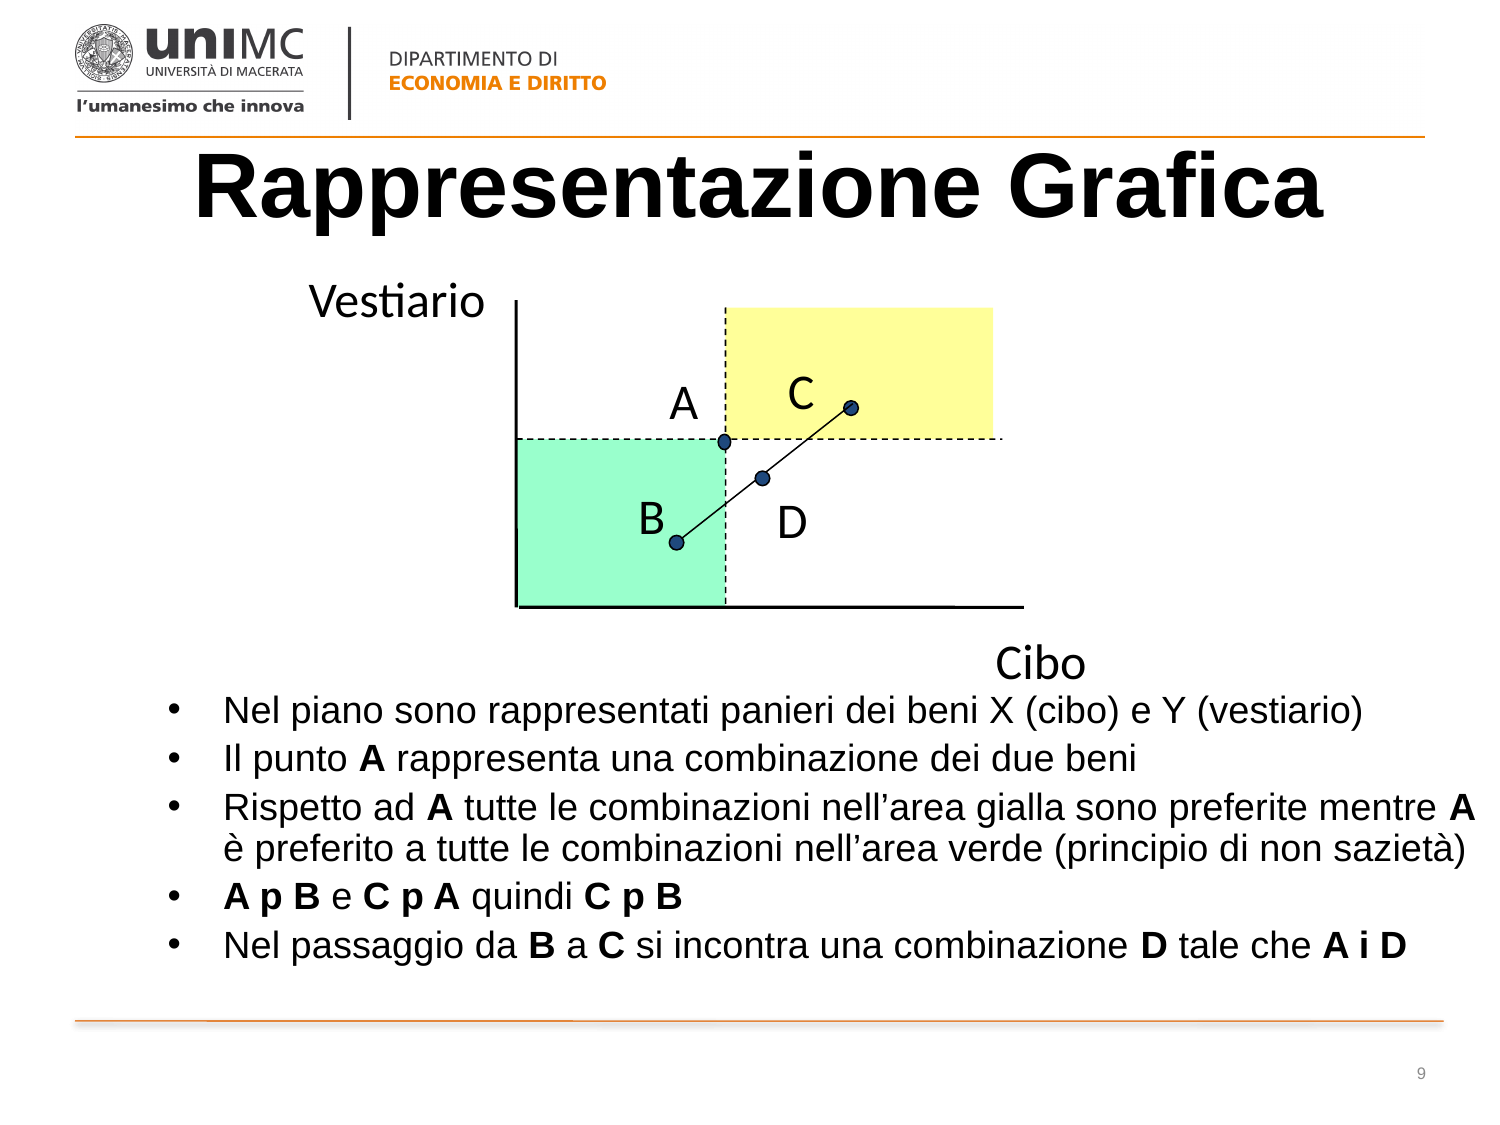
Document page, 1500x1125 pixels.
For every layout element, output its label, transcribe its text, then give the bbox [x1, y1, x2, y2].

picture [75, 24, 1425, 138]
title Rappresentazione Grafica [121, 87, 1397, 275]
slide_number 9 [1091, 1042, 1442, 1103]
list Nel piano sono rappresentati panieri dei beni X (cibo) e Y (vestiario) Il punto A rappresenta una combinazione dei due beni Rispetto ad A tutte le combinazioni nell’area gialla sono preferite mentre A è preferito a tutte le combinazioni nell’area verde (principio di non sazietà) A p B e C p A quindi C p B Nel passaggio da B a C si incontra una combinazione D tale che A i D [152, 683, 1500, 1031]
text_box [293, 259, 1181, 698]
